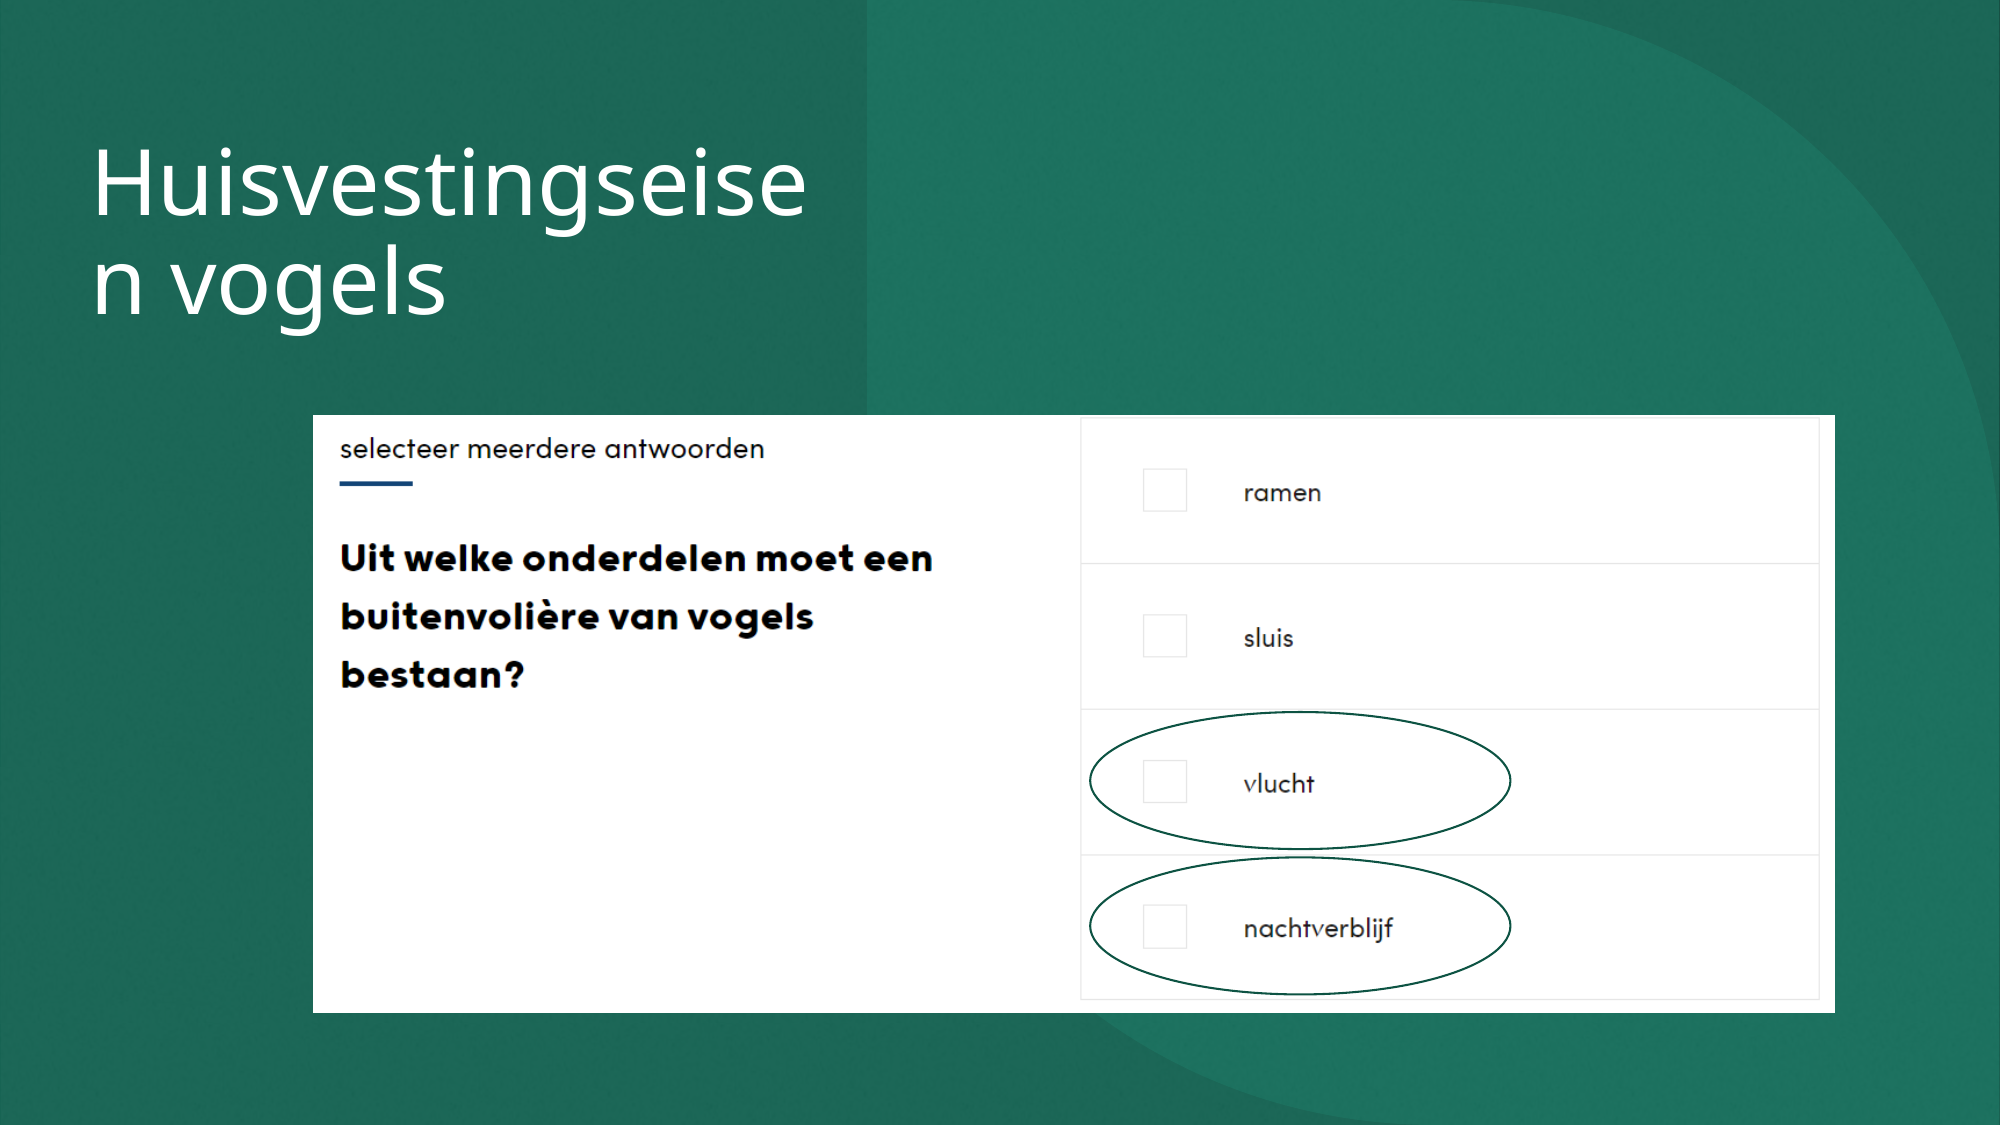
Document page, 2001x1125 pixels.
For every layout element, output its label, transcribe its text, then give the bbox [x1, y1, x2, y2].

title Huisvestingseisen vogels [75, 124, 837, 342]
picture [313, 415, 1835, 1013]
text_box [0, 0, 2000, 1125]
